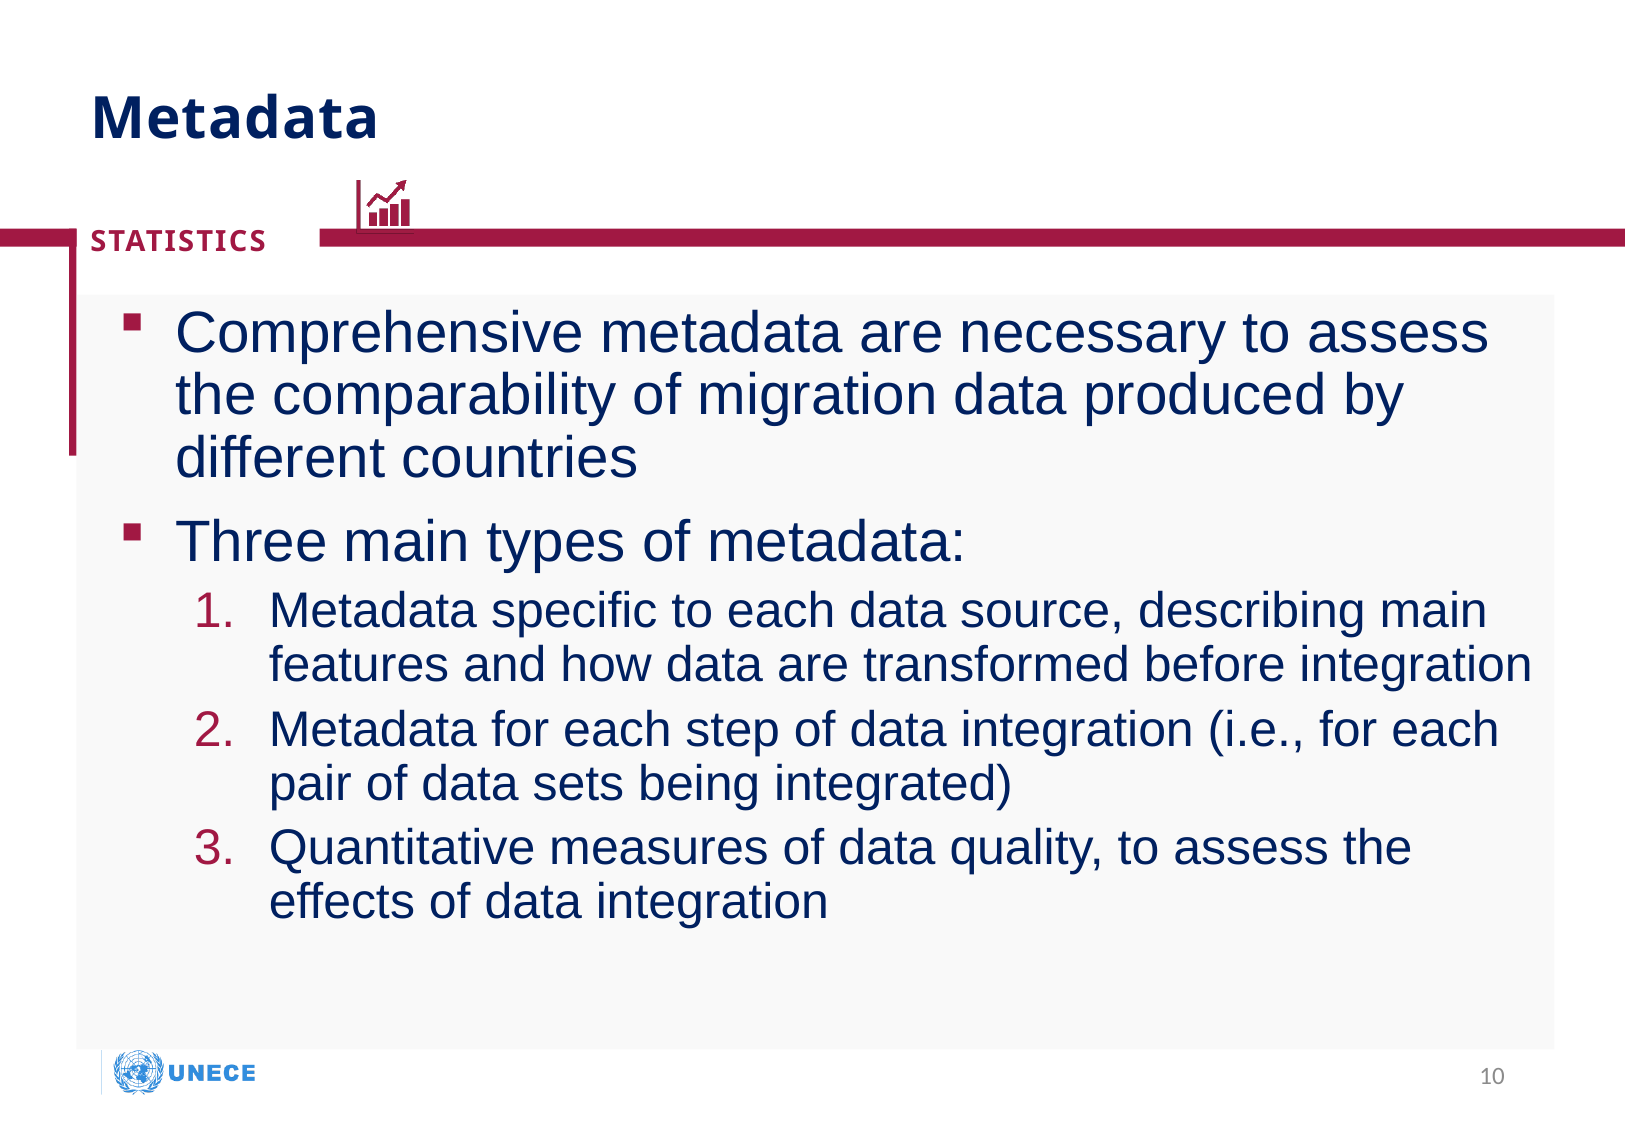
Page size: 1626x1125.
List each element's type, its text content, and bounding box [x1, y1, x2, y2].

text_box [0, 178, 1625, 1106]
text_box Metadata [75, 34, 1555, 178]
